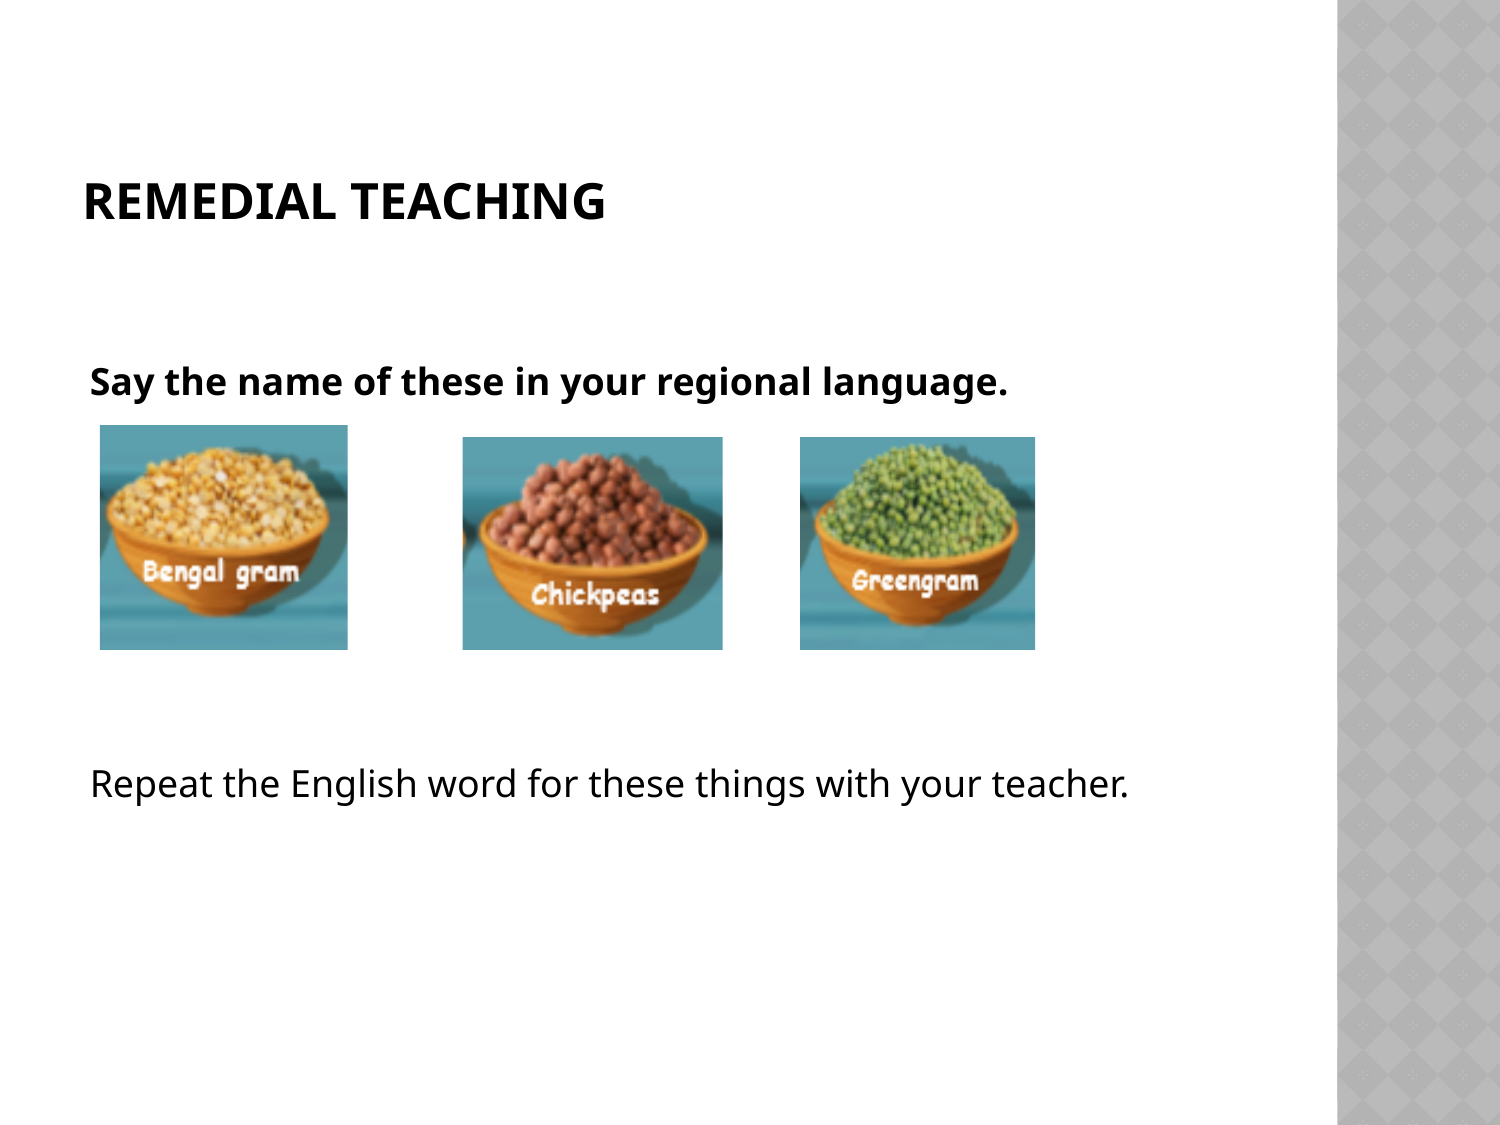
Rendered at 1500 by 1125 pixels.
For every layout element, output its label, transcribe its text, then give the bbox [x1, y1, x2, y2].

picture [99, 424, 348, 651]
picture [462, 436, 724, 651]
title Remedial teaching [75, 37, 1043, 230]
picture [799, 436, 1036, 651]
list Say the name of these in your regional language. Repeat the English word for these things with your teacher. [75, 350, 1263, 1068]
